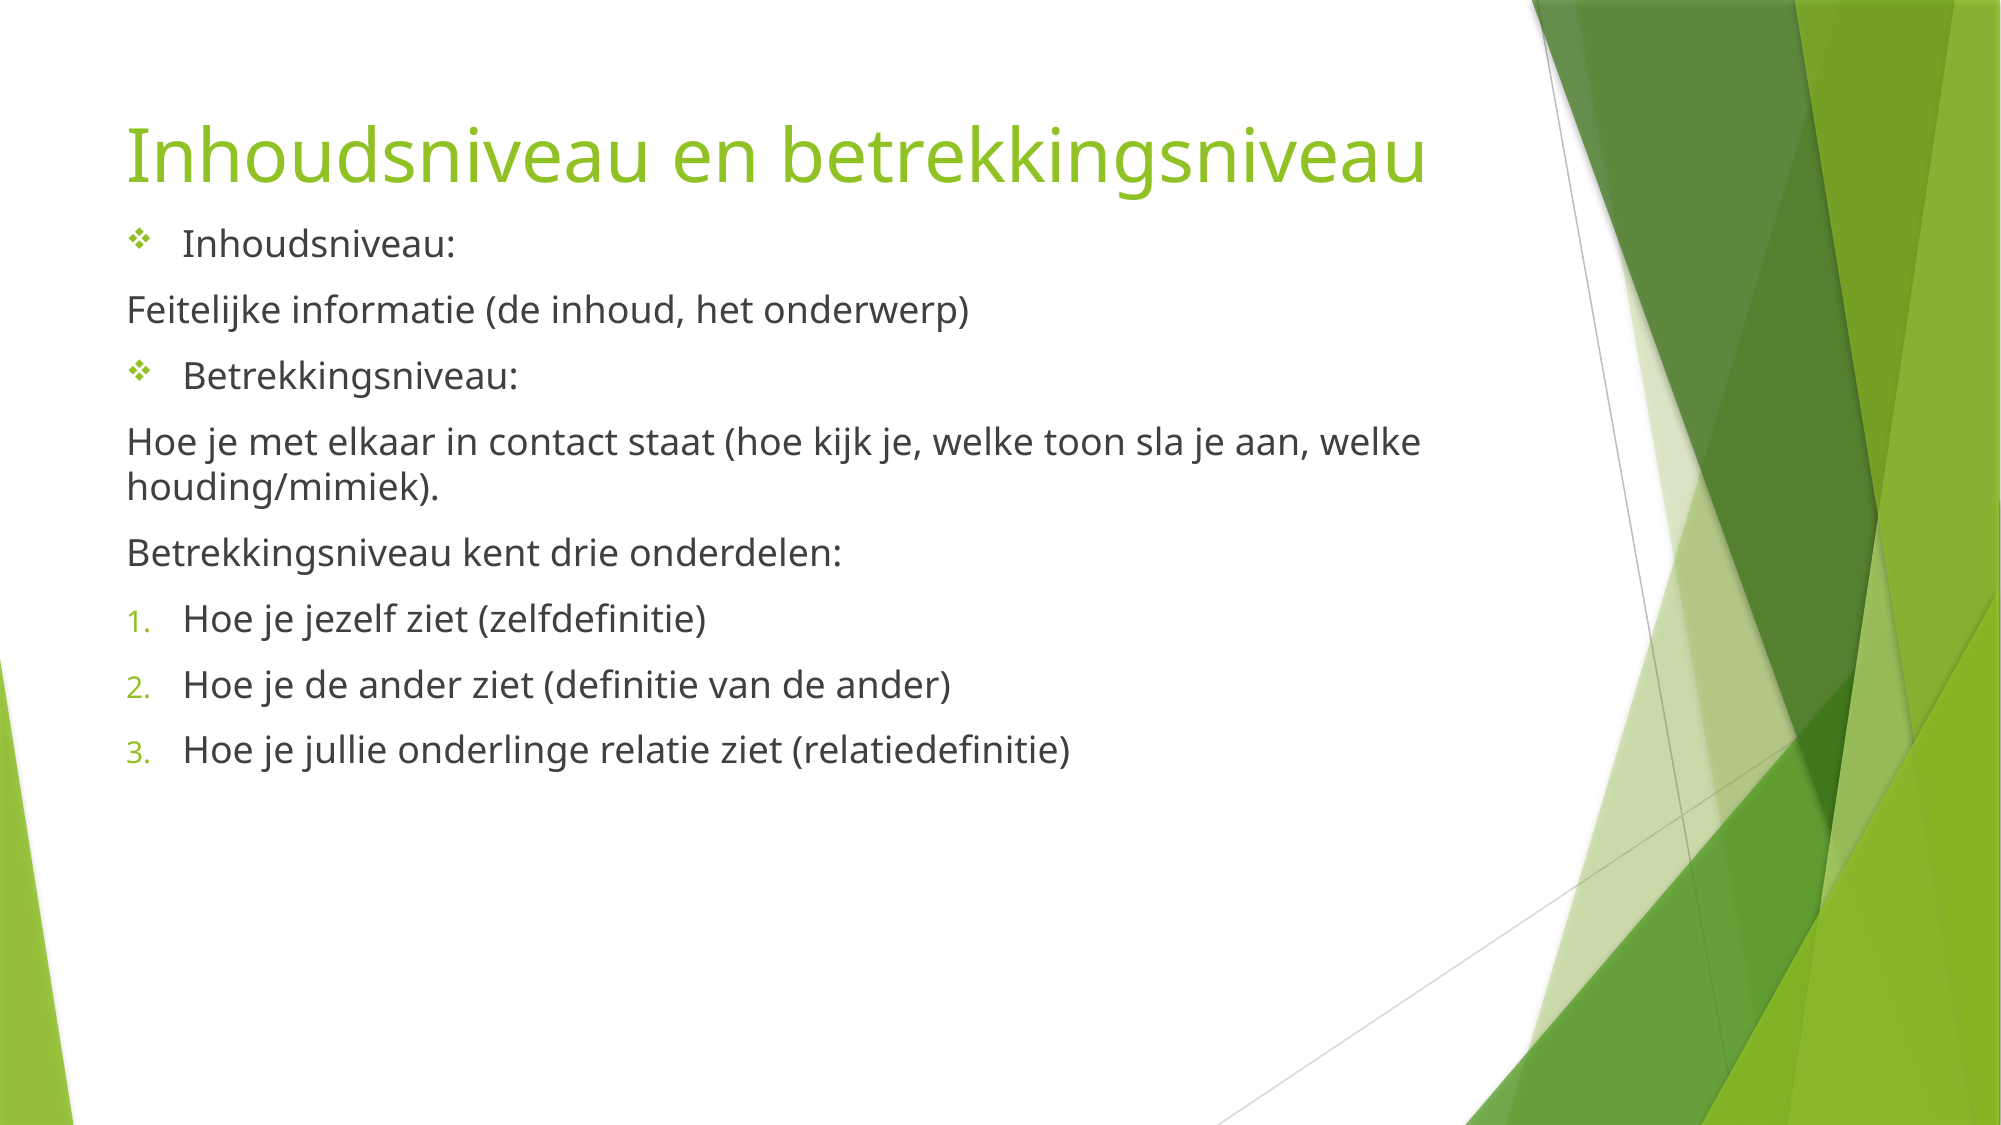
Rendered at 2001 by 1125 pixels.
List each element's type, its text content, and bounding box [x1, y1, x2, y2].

list Inhoudsniveau: Feitelijke informatie (de inhoud, het onderwerp) Betrekkingsniveau: Hoe je met elkaar in contact staat (hoe kijk je, welke toon sla je aan, welke houding/mimiek). Betrekkingsniveau kent drie onderdelen: Hoe je jezelf ziet (zelfdefinitie) Hoe je de ander ziet (definitie van de ander) Hoe je jullie onderlinge relatie ziet (relatiedefinitie) [111, 213, 1522, 850]
title Inhoudsniveau en betrekkingsniveau [111, 99, 1522, 213]
